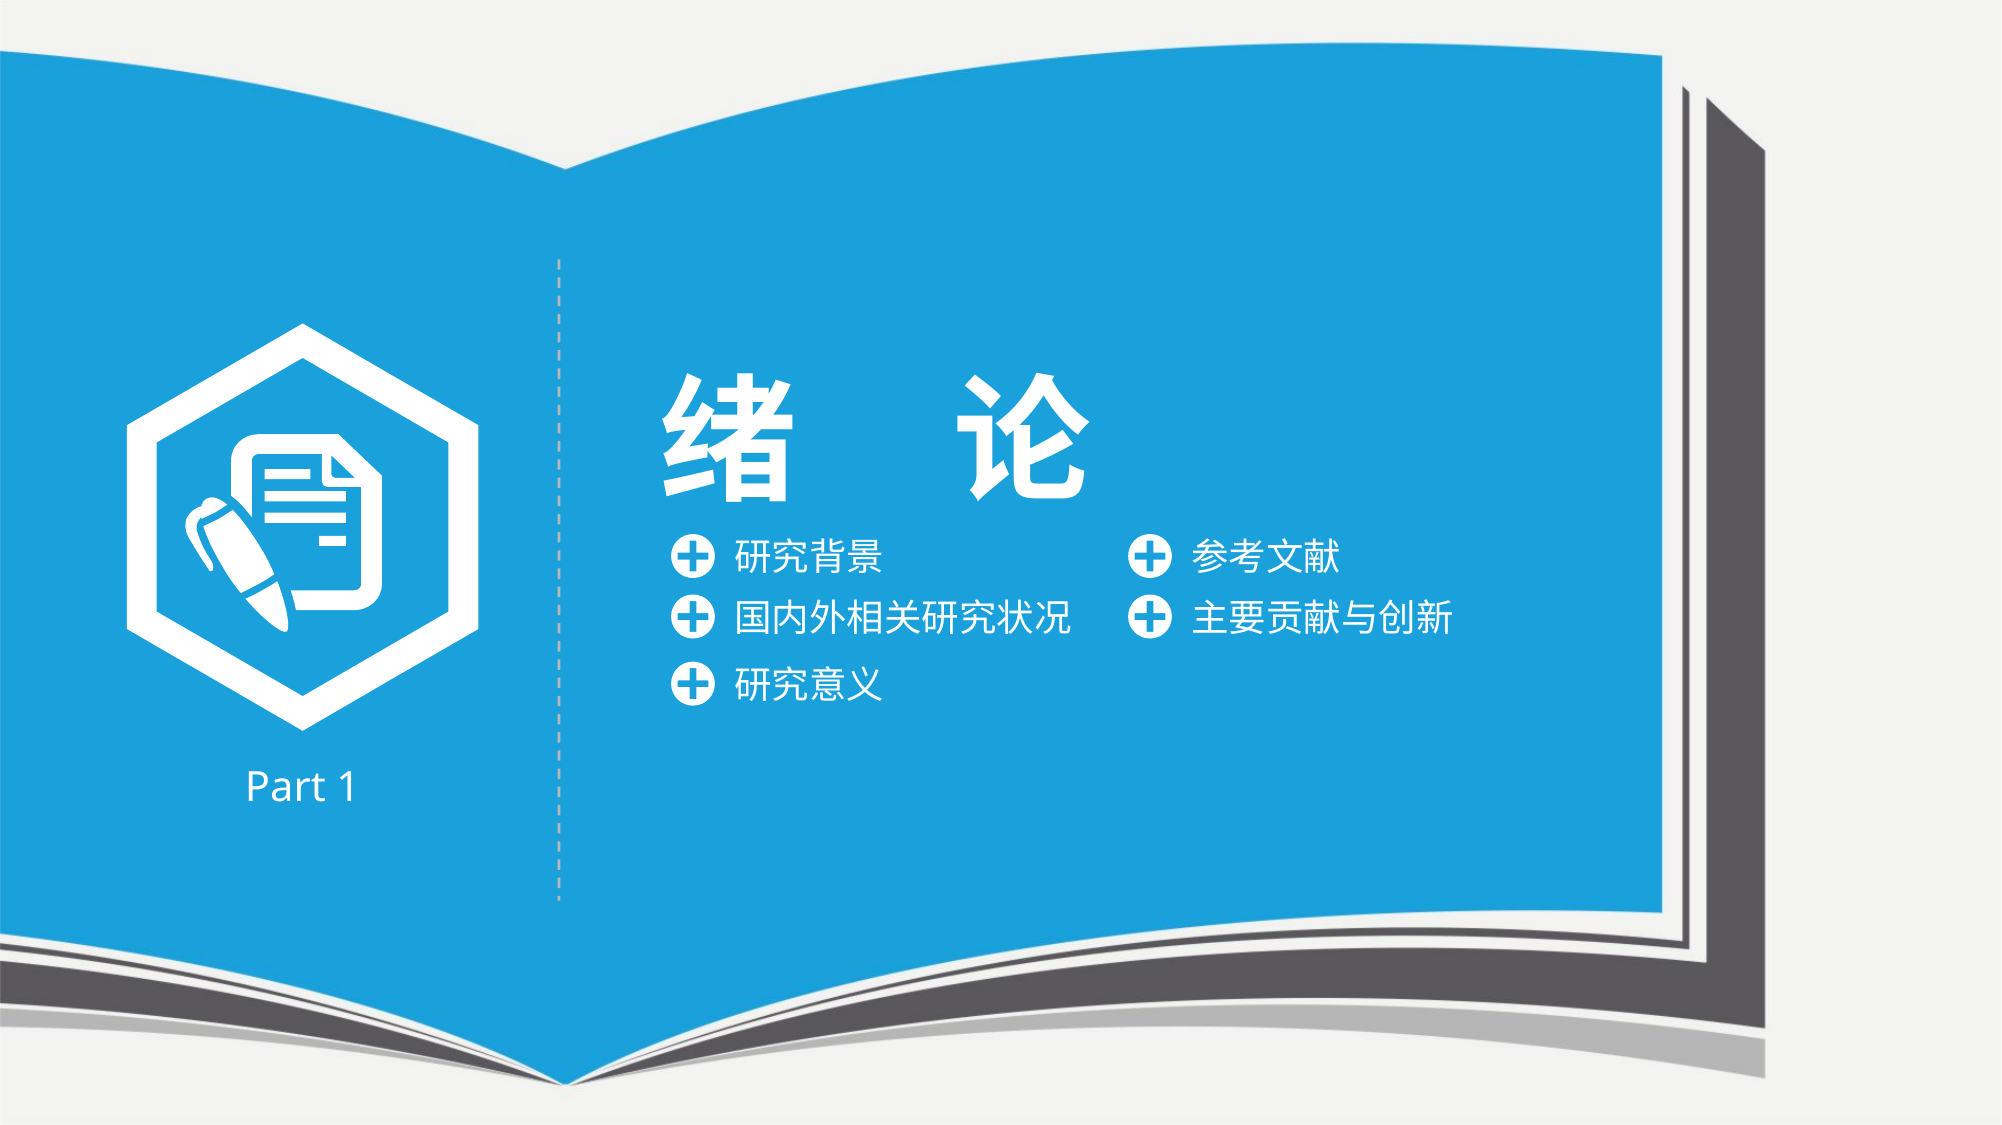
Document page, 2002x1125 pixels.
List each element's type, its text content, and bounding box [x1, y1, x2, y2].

text_box 主要贡献与创新 [1176, 586, 1550, 646]
text_box [185, 497, 228, 572]
picture [0, 0, 2002, 1125]
text_box [671, 534, 715, 579]
text_box [126, 323, 479, 731]
text_box [671, 594, 715, 639]
text_box [231, 434, 382, 611]
text_box Part 1 [214, 752, 392, 817]
text_box 研究意义 [719, 653, 1093, 714]
text_box 参考文献 [1176, 525, 1550, 586]
text_box 国内外相关研究状况 [719, 586, 1093, 646]
text_box [245, 581, 289, 632]
text_box 研究背景 [719, 525, 1093, 586]
text_box [1128, 594, 1172, 639]
text_box [203, 510, 275, 594]
text_box 绪 论 [645, 345, 1672, 526]
text_box [671, 661, 715, 706]
text_box [1128, 534, 1172, 579]
